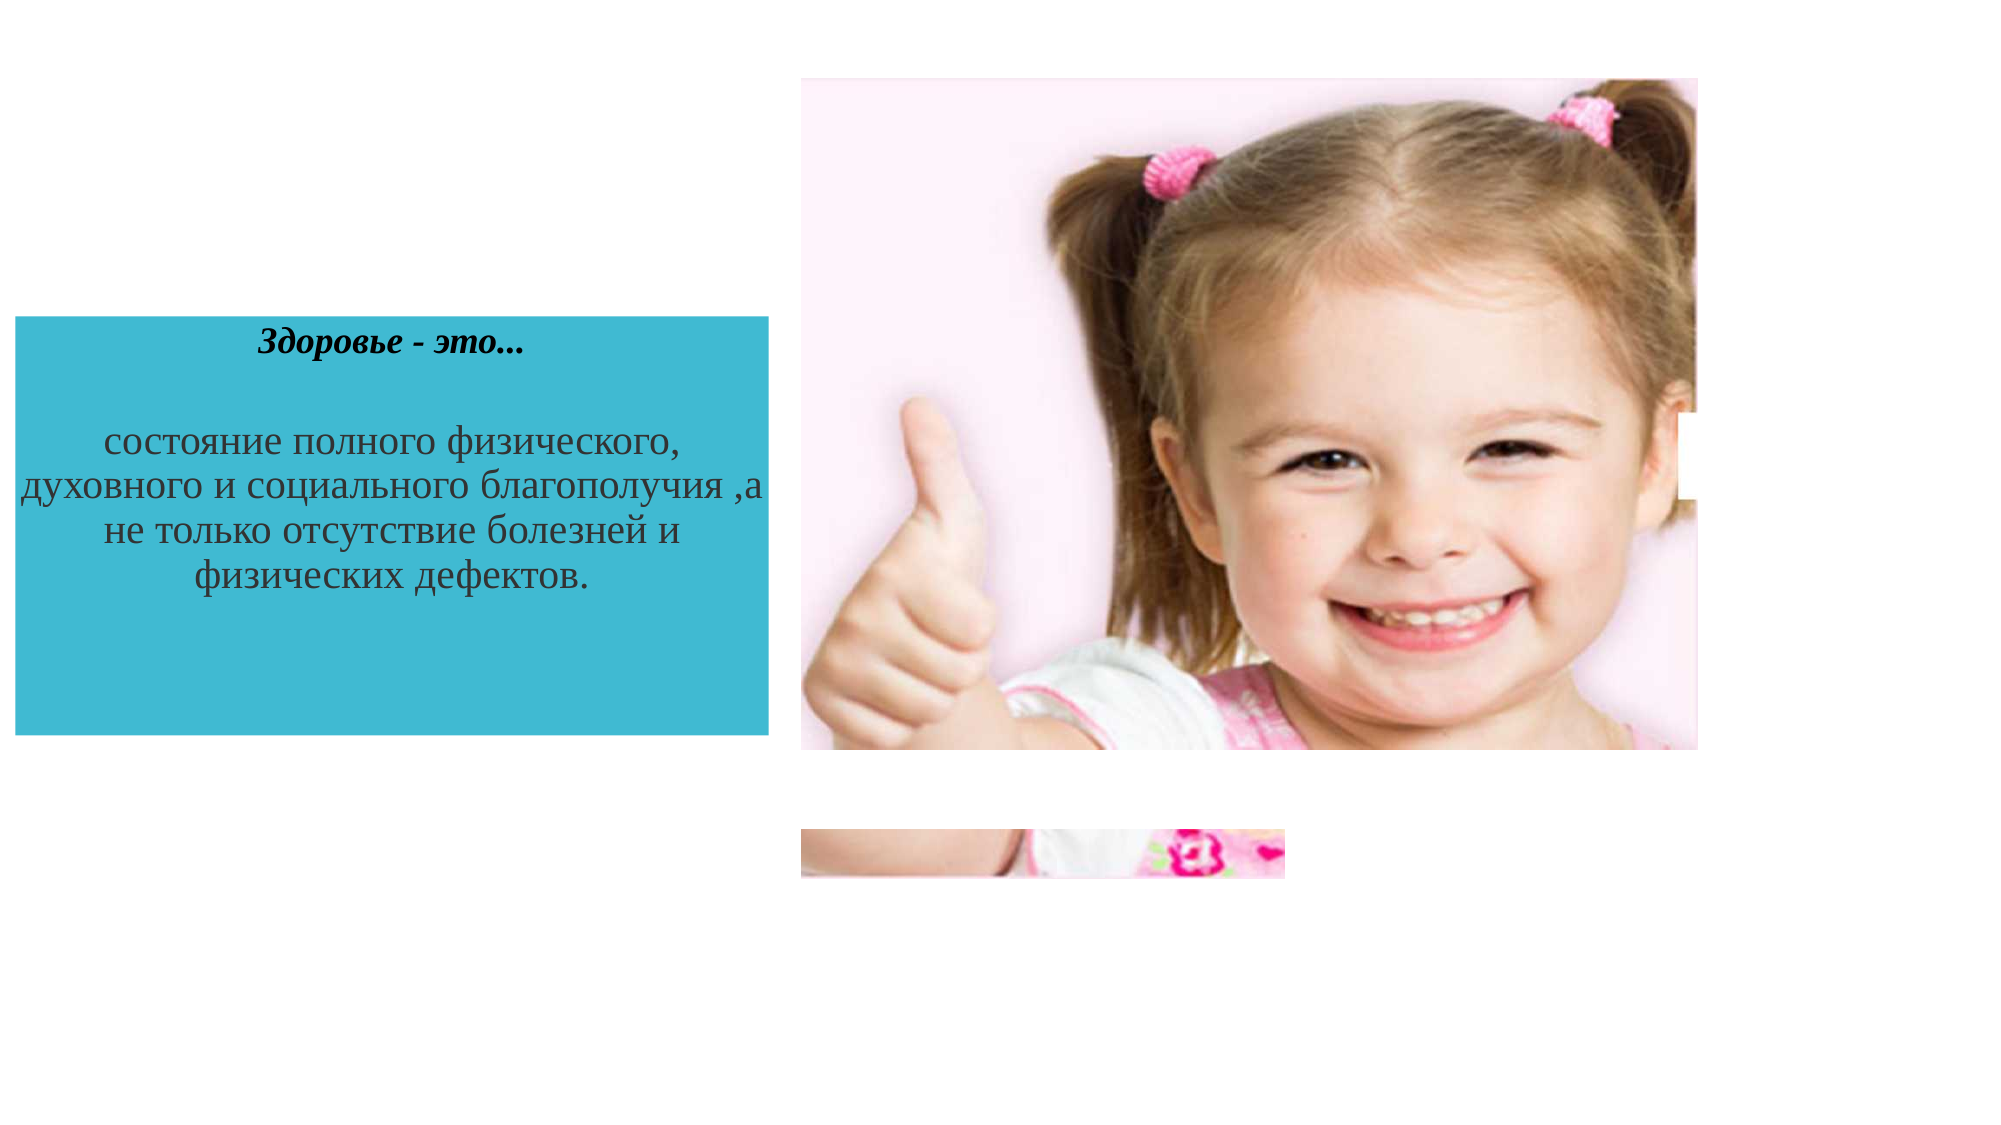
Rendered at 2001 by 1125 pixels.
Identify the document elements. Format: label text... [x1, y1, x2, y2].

picture [800, 78, 1699, 751]
picture [800, 829, 1285, 880]
text_box Здоровье - это... состояние полного физического, духовного и социального благополучия ,а не только отсутствие болезней и физических дефектов. [15, 316, 769, 736]
